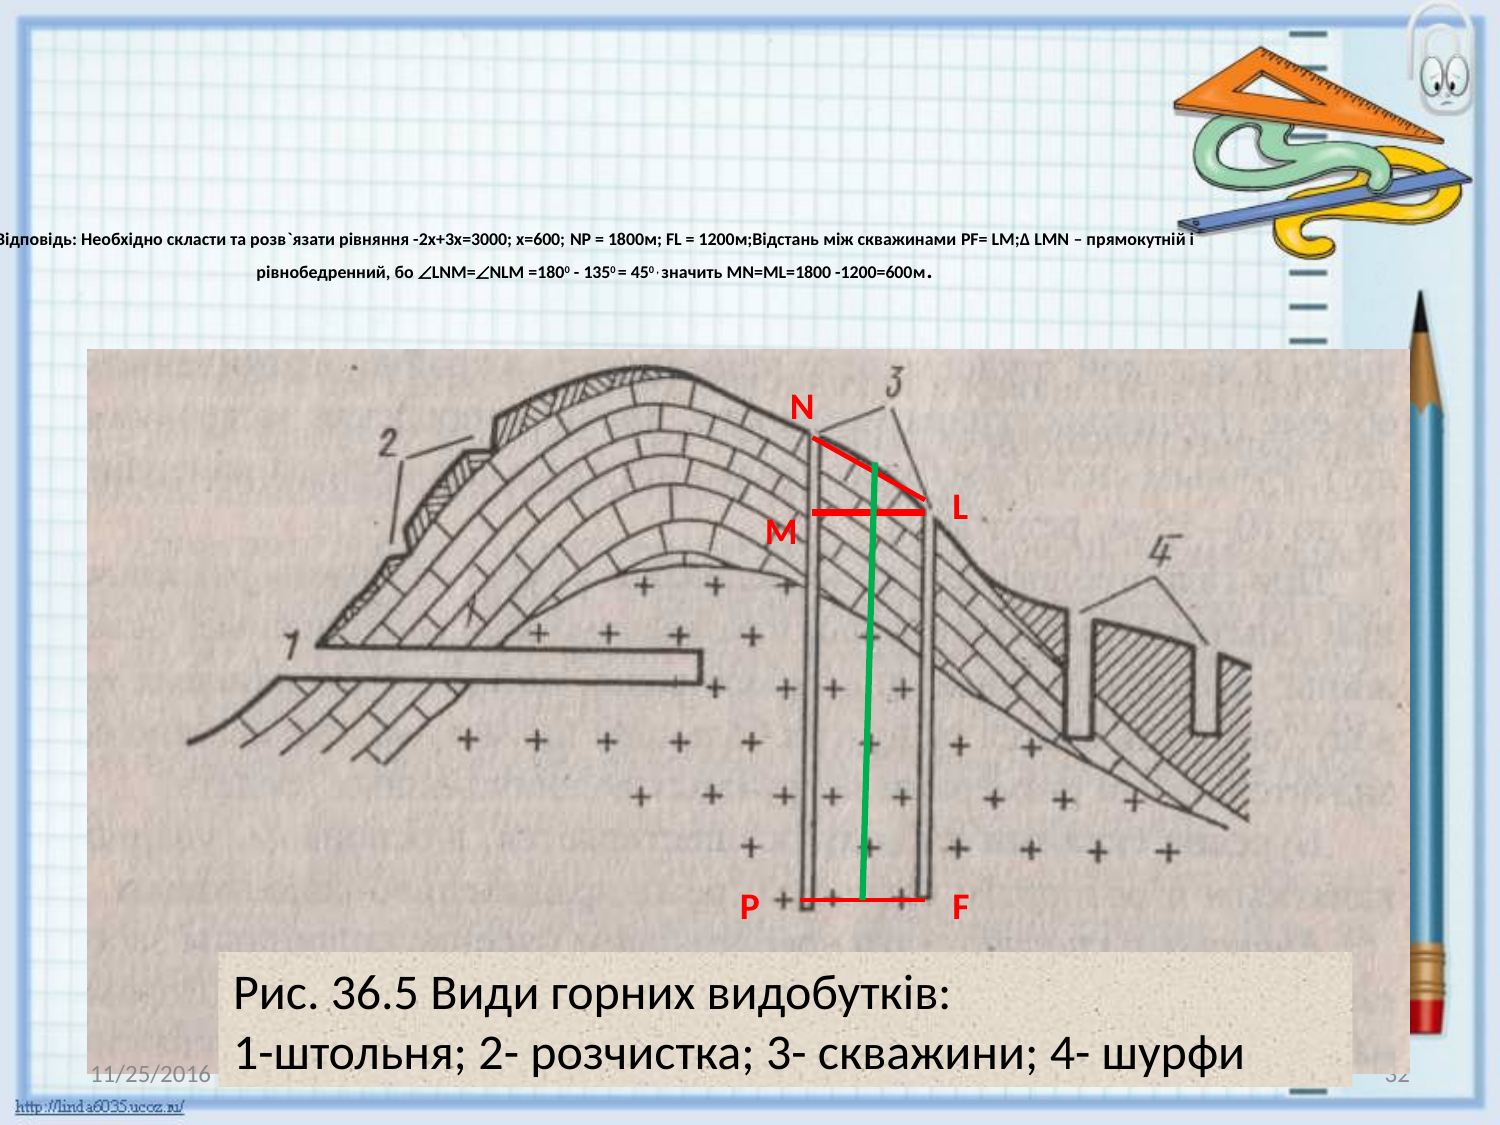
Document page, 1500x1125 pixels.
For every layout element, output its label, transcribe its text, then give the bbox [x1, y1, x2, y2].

slide_number 32 [1074, 1042, 1425, 1103]
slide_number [75, 1042, 425, 1103]
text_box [812, 437, 926, 501]
title Відповідь: Необхідно скласти та розв`язати рівняння -2х+3х=3000; х=600; NP = 1800м; FL = 1200м;Відстань між скважинами PF= LM;Δ LMN – прямокутній і рівнобедренний, бо LNM=NLM =1800 - 1350 = 450 , значить MN=ML=1800 -1200=600м. [0, 196, 1211, 400]
text_box Рис. 36.5 Види горних видобутків: 1-штольня; 2- розчистка; 3- скважини; 4- шурфи [218, 1083, 1353, 1087]
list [87, 349, 1410, 1074]
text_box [862, 462, 876, 901]
picture [0, 0, 1500, 1125]
